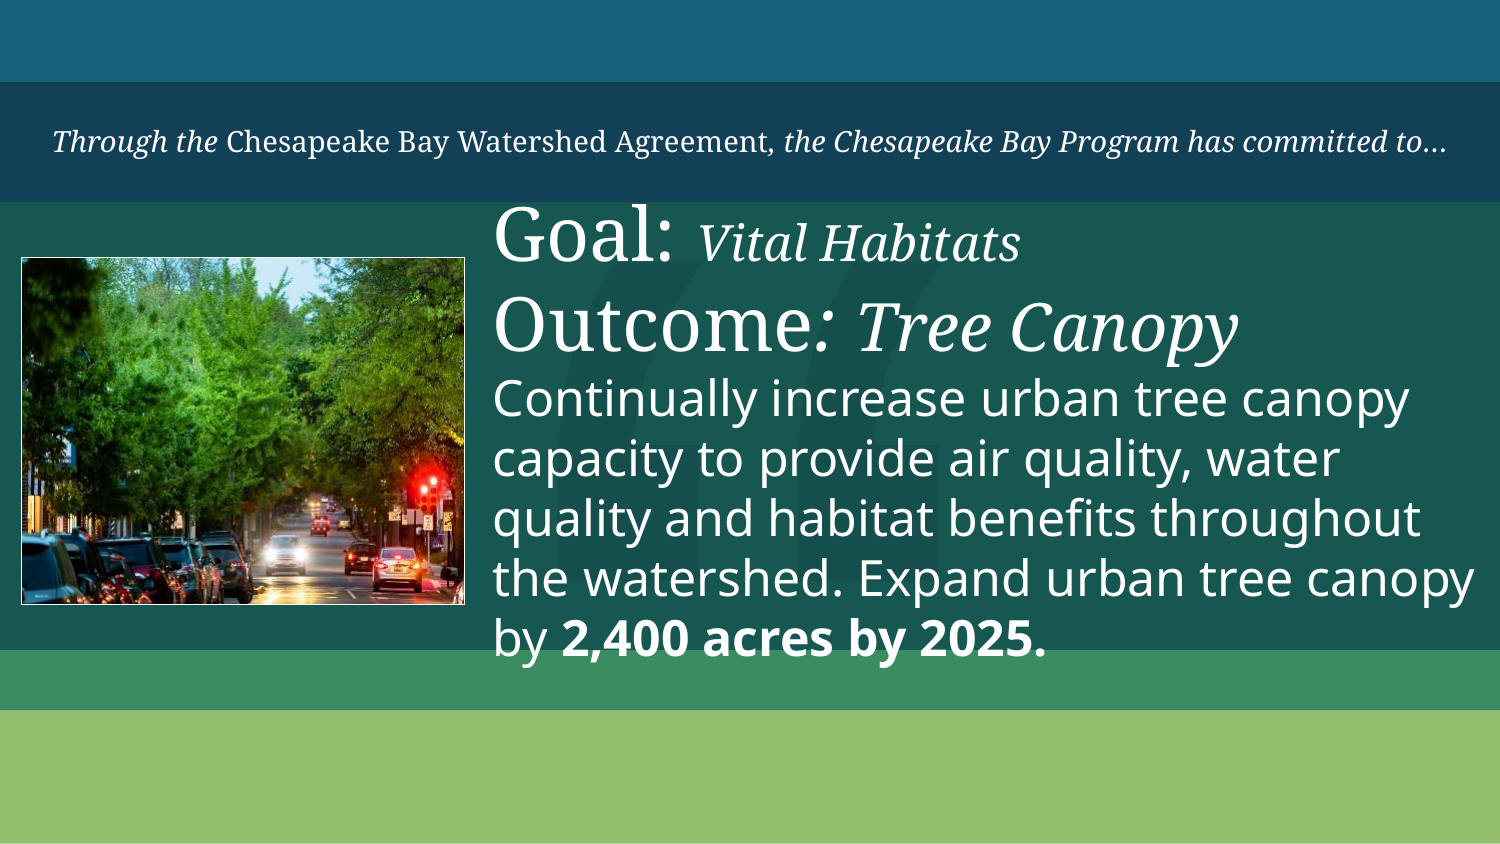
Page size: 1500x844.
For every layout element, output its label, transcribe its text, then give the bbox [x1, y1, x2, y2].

text_box Through the Chesapeake Bay Watershed Agreement, the Chesapeake Bay Program has committed to… [0, 116, 1500, 166]
list Goal: Vital Habitats Outcome: Tree Canopy Continually increase urban tree canopy capacity to provide air quality, water quality and habitat benefits throughout the watershed. Expand urban tree canopy by 2,400 acres by 2025. [477, 271, 1500, 581]
picture [20, 257, 465, 605]
